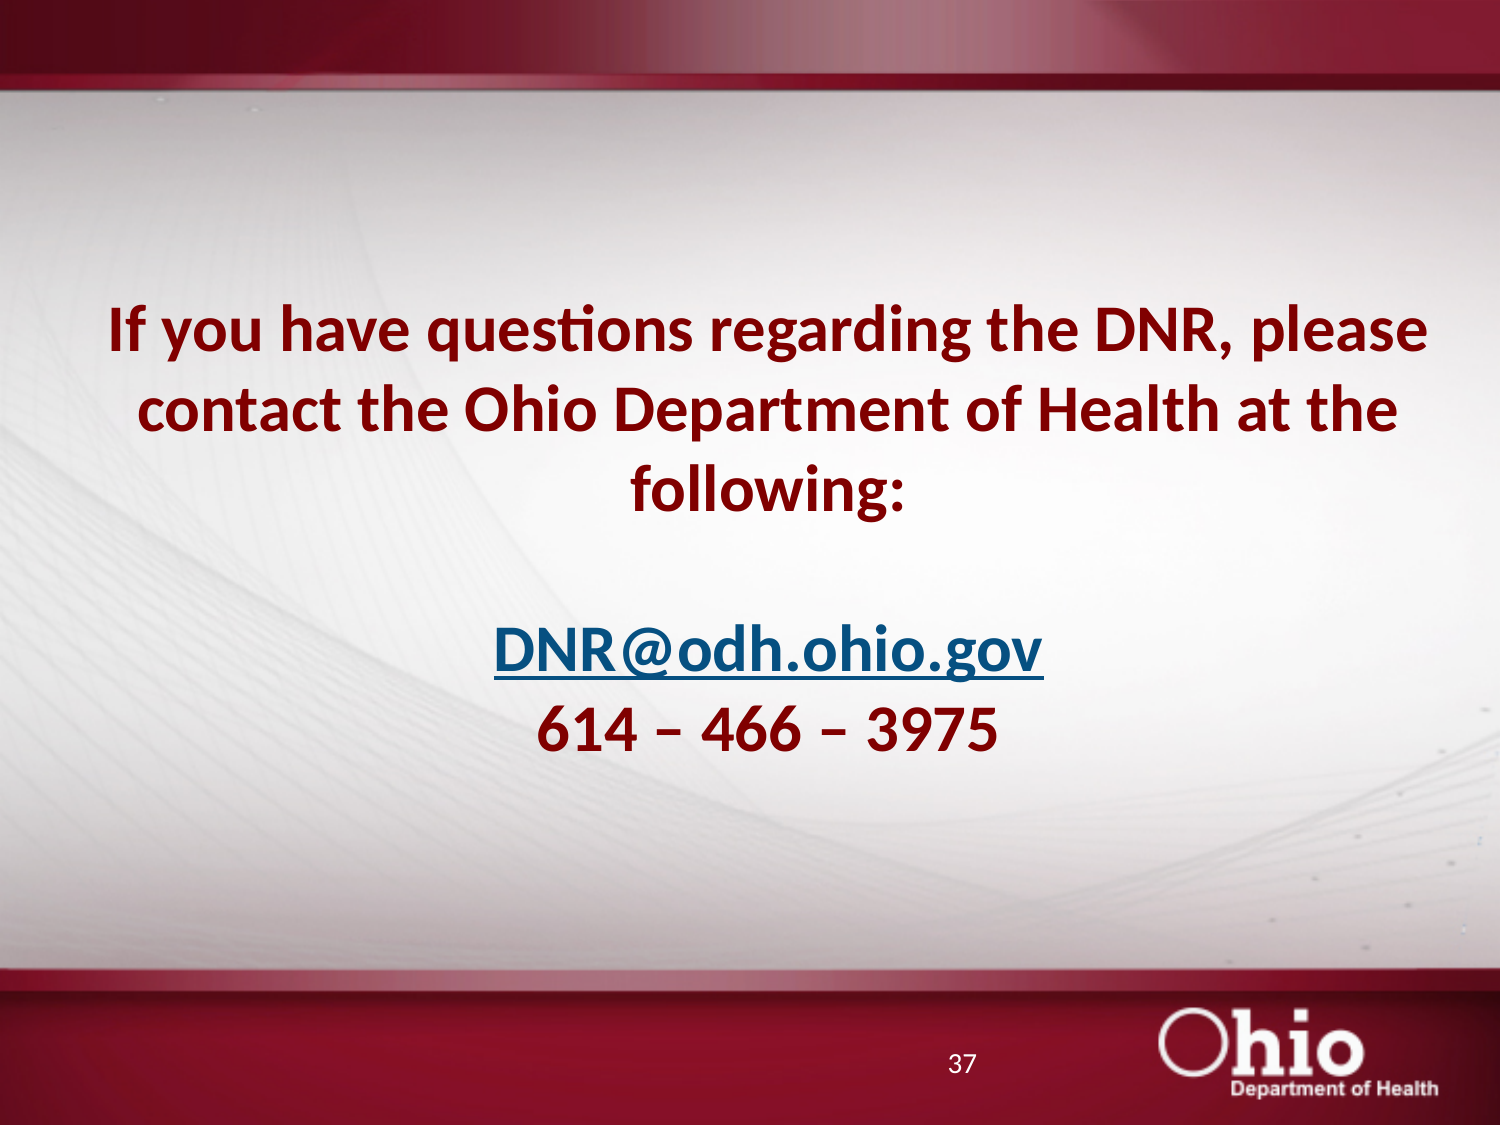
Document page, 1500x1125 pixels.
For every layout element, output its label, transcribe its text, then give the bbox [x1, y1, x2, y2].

slide_number 37 [875, 1037, 1050, 1098]
picture [0, 0, 1500, 1125]
title If you have questions regarding the DNR, please contact the Ohio Department of Health at the following: DNR@odh.ohio.gov 614 – 466 – 3975 [50, 125, 1488, 925]
